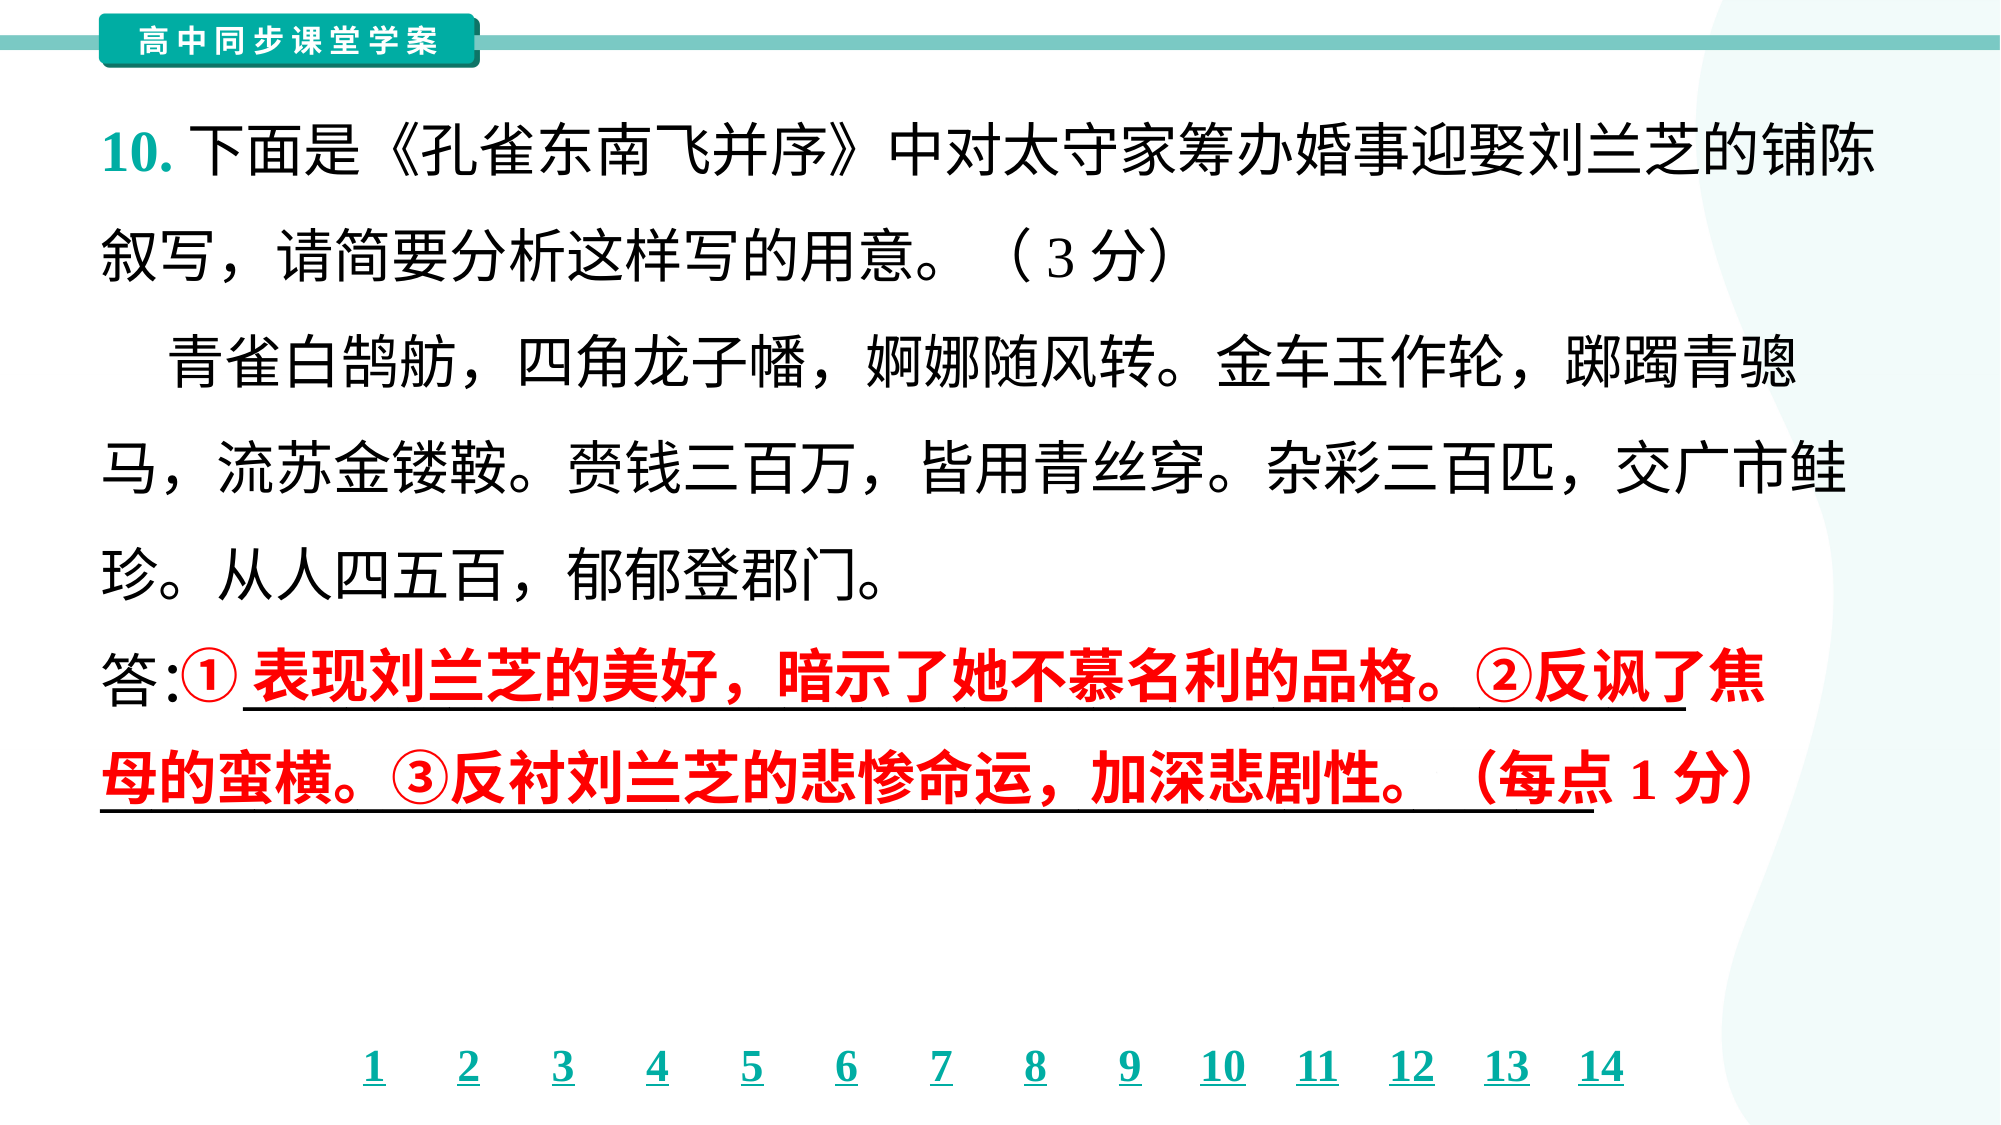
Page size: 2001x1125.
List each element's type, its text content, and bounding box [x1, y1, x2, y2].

text_box 10.下面是《孔雀东南飞并序》中对太守家筹办婚事迎娶刘兰芝的铺陈 叙写，请简要分析这样写的用意。（3分） 青雀白鹄舫，四角龙子幡，婀娜随风转。金车玉作轮，踯躅青骢 马，流苏金镂鞍。赍钱三百万，皆用青丝穿。杂彩三百匹，交广市鲑 珍。从人四五百，郁郁登郡门。 答： ________________________________________________________ __________________________________________________________ [100, 76, 1899, 603]
text_box ①表现刘兰芝的美好，暗示了她不慕名利的品格。②反讽了焦 母的蛮横。③反衬刘兰芝的悲惨命运，加深悲剧性。（每点1分） [100, 603, 1899, 801]
picture [0, 0, 2000, 1125]
text_box 10.下面是《孔雀东南飞并序》中对太守家筹办婚事迎娶刘兰芝的铺陈 叙写，请简要分析这样写的用意。（3分） 青雀白鹄舫，四角龙子幡，婀娜随风转。金车玉作轮，踯躅青骢 马，流苏金镂鞍。赍钱三百万，皆用青丝穿。杂彩三百匹，交广市鲑 珍。从人四五百，郁郁登郡门。 答： ________________________________________________________ __________________________________________________________ [100, 801, 1899, 806]
